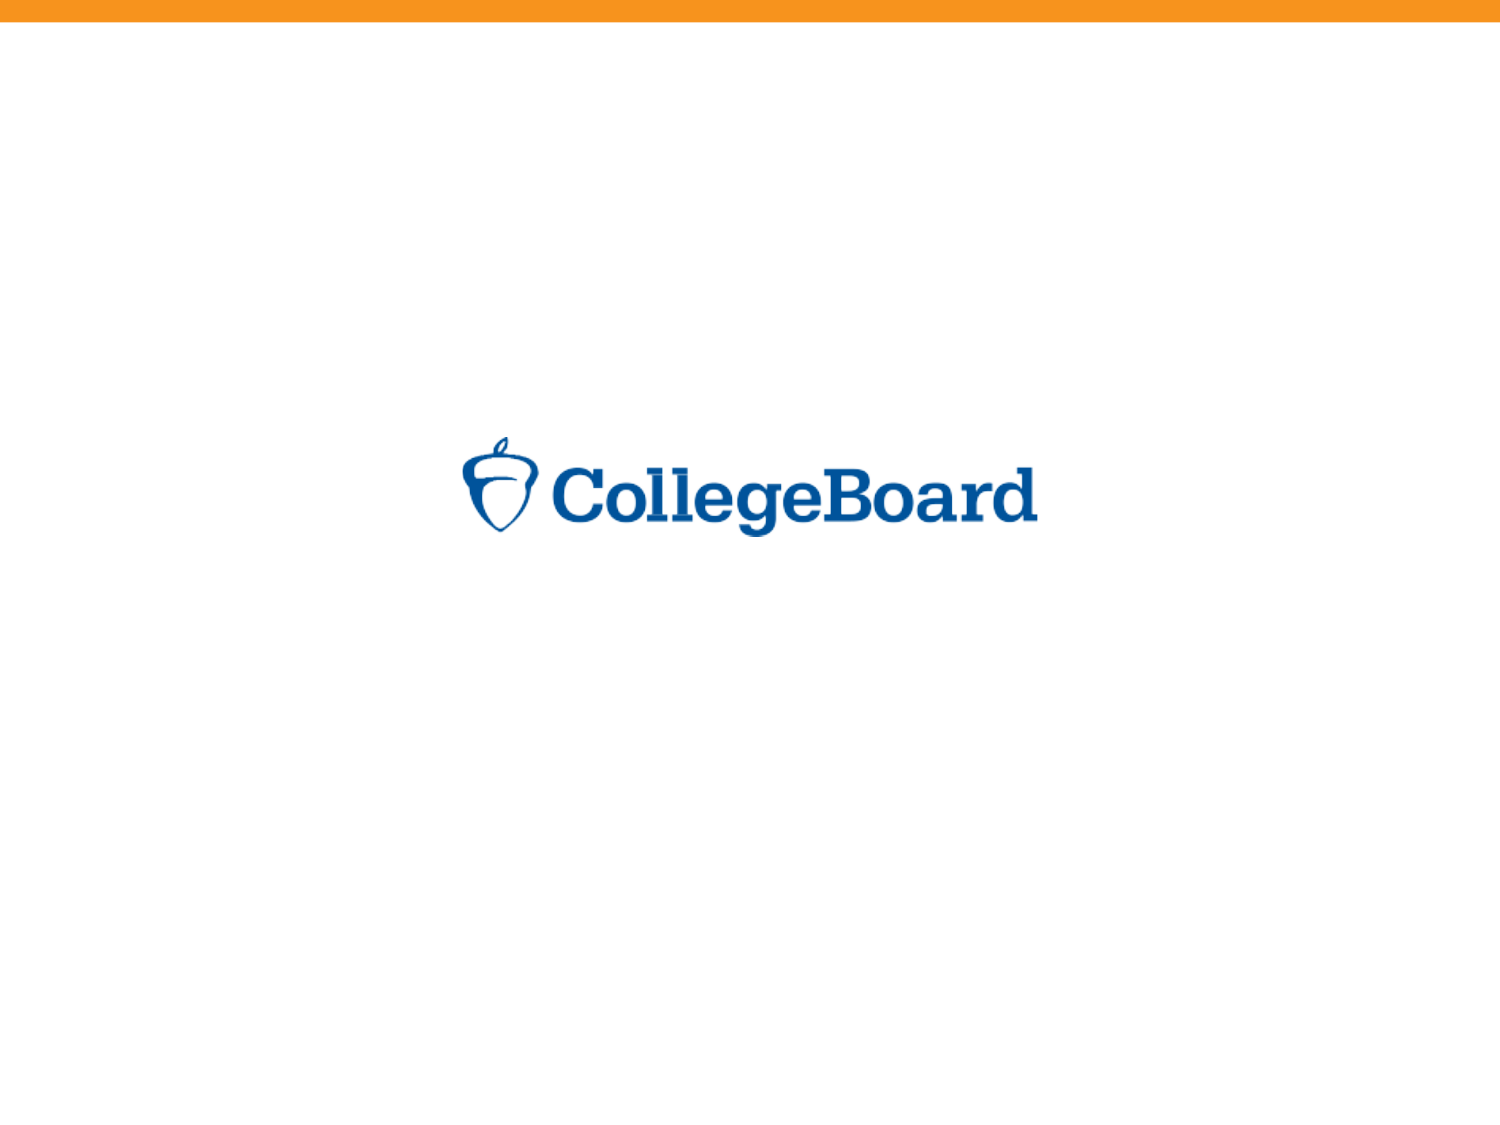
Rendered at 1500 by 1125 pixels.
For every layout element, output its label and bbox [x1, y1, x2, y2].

text_box [462, 437, 1038, 537]
